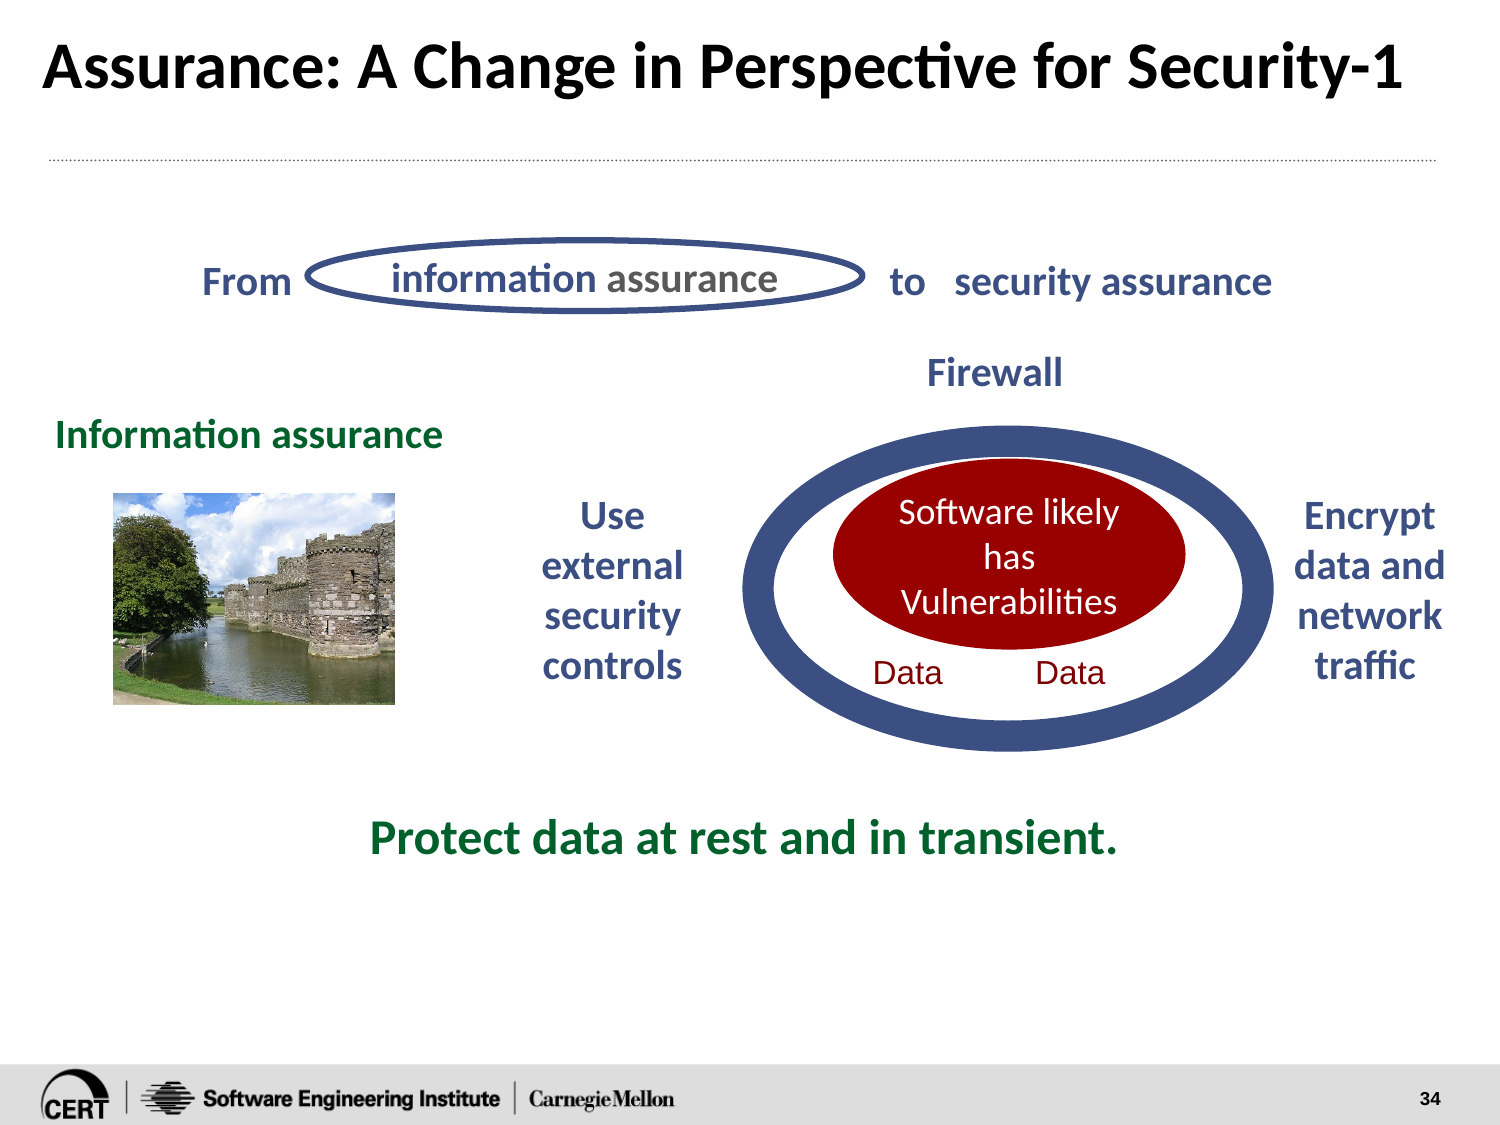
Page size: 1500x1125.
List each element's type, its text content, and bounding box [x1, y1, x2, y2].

text_box Firewall [900, 337, 1100, 403]
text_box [187, 239, 1313, 313]
title Assurance: A Change in Perspective for Security-1 [42, 37, 1434, 155]
text_box Protect data at rest and in transient. [137, 796, 1363, 872]
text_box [757, 440, 1259, 737]
text_box Encrypt data and network traffic [1277, 479, 1463, 695]
text_box Use external security controls [500, 479, 726, 695]
picture [24, 1065, 688, 1125]
text_box Information assurance [37, 399, 471, 465]
picture [113, 493, 395, 705]
